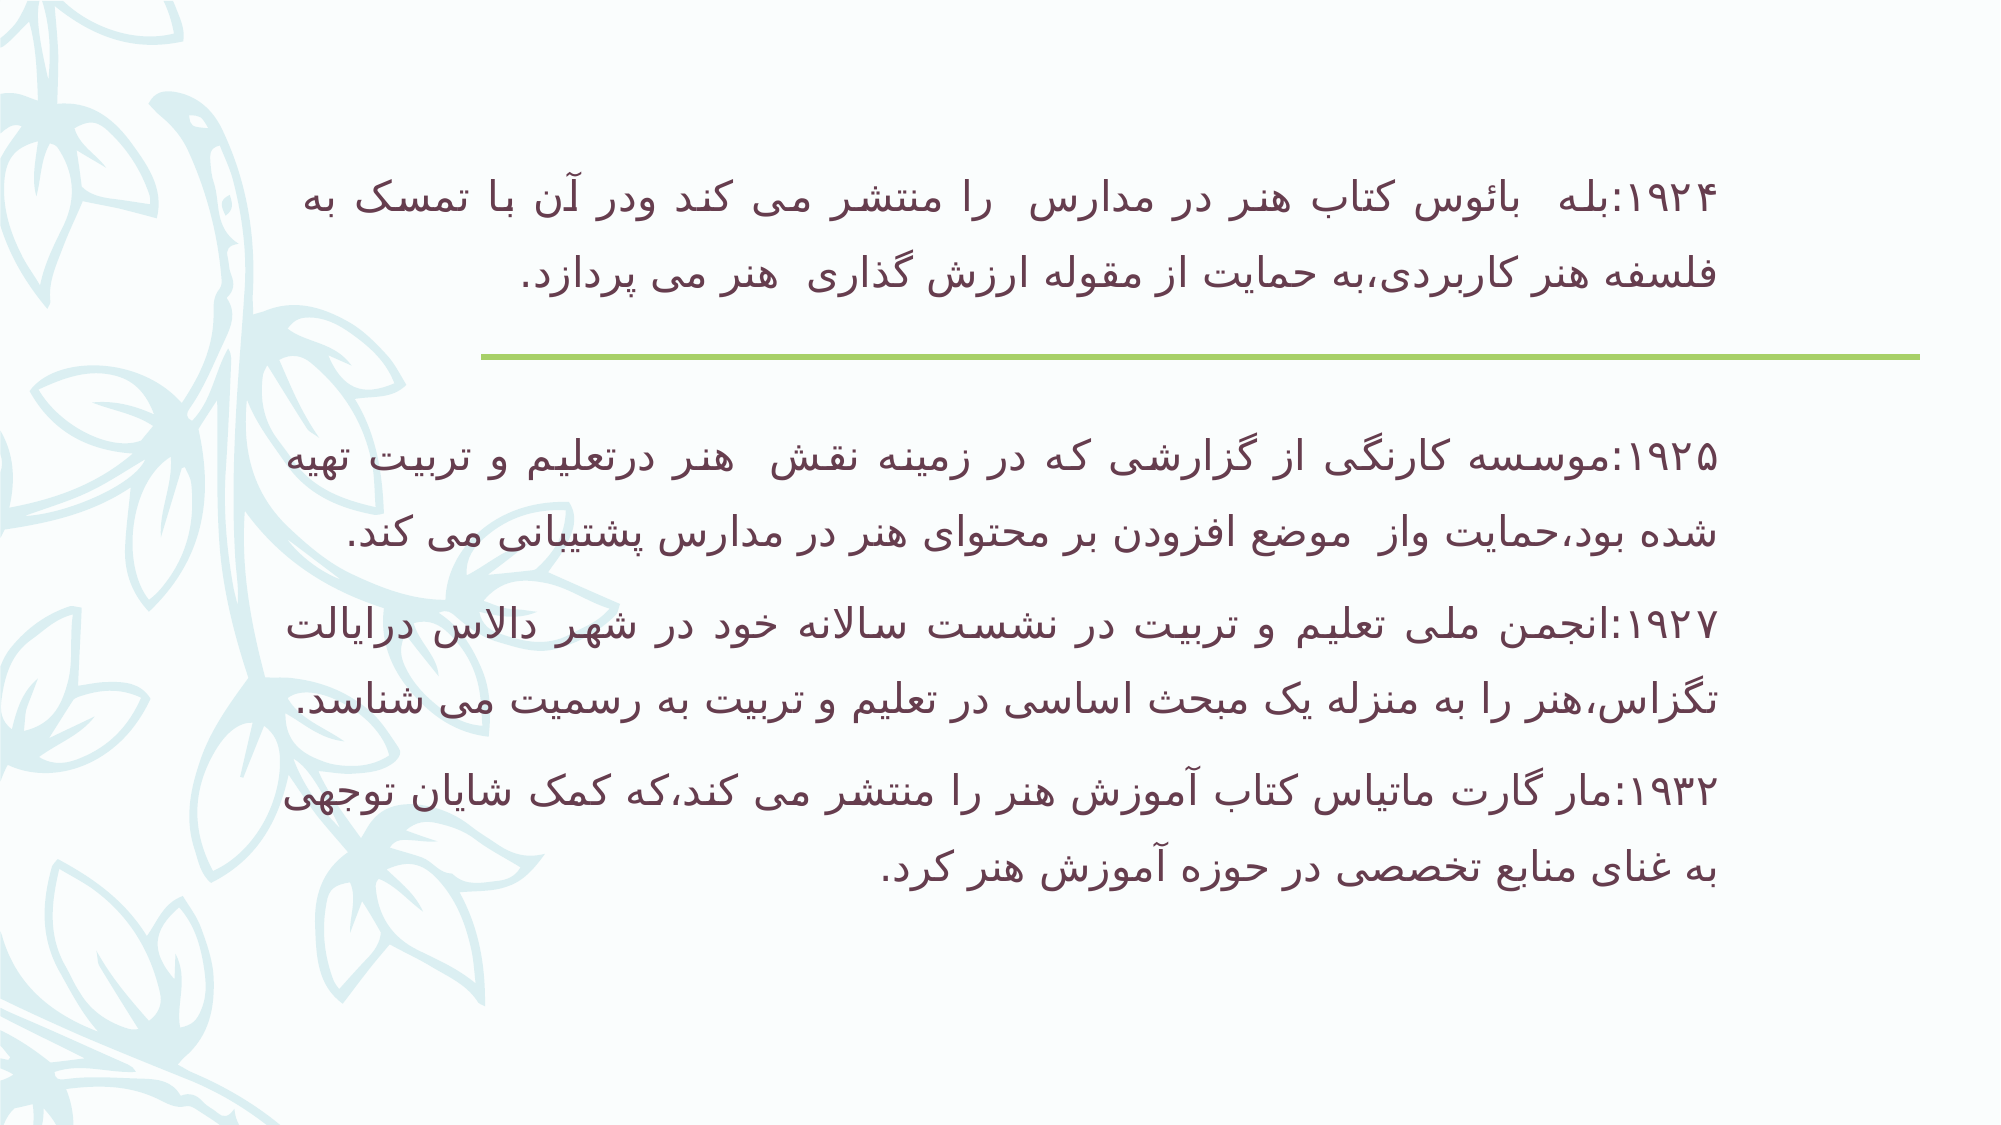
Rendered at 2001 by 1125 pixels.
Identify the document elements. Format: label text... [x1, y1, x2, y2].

list ۱۹۲۴:بله بائوس کتاب هنر در مدارس را منتشر می کند ودر آن با تمسک به فلسفه هنر کاربردی،به حمایت از مقوله ارزش گذاری هنر می پردازد. ۱۹۲۵:موسسه کارنگی از گزارشی که در زمینه نقش هنر درتعلیم و تربیت تهیه شده بود،حمایت واز موضع افزودن بر محتوای هنر در مدارس پشتیبانی می کند. ۱۹۲۷:انجمن ملی تعلیم و تربیت در نشست سالانه خود در شهر دالاس درایالت تگزاس،هنر را به منزله یک مبحث اساسی در تعلیم و تربیت به رسمیت می شناسد. ۱۹۳۲:مار گارت ماتیاس کتاب آموزش هنر را منتشر می کند،که کمک شایان توجهی به غنای منابع تخصصی در حوزه آموزش هنر کرد. [266, 137, 1734, 988]
